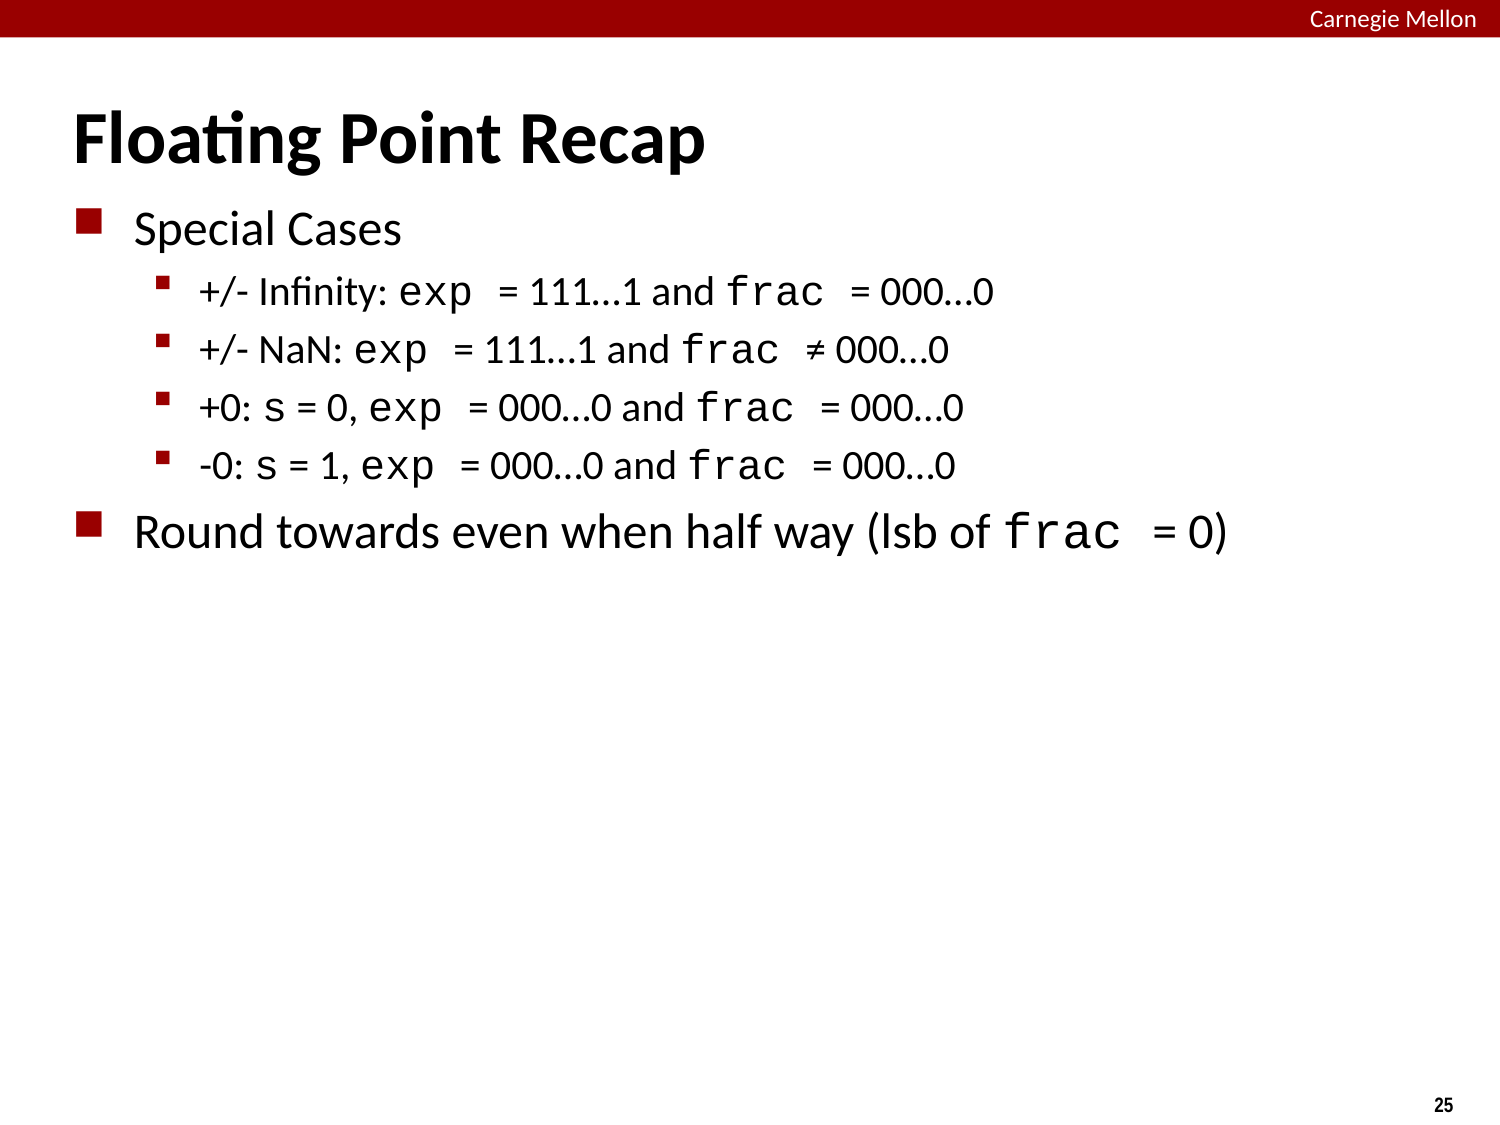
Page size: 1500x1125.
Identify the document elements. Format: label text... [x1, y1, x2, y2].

title Floating Point Recap [58, 71, 1305, 197]
list Special Cases +/- Infinity: exp = 111…1 and frac = 000…0 +/- NaN: exp = 111…1 and frac ≠ 000…0 +0: s = 0, exp = 000…0 and frac = 000…0 -0: s = 1, exp = 000…0 and frac = 000…0 Round towards even when half way (lsb of frac = 0) [62, 187, 1359, 1004]
